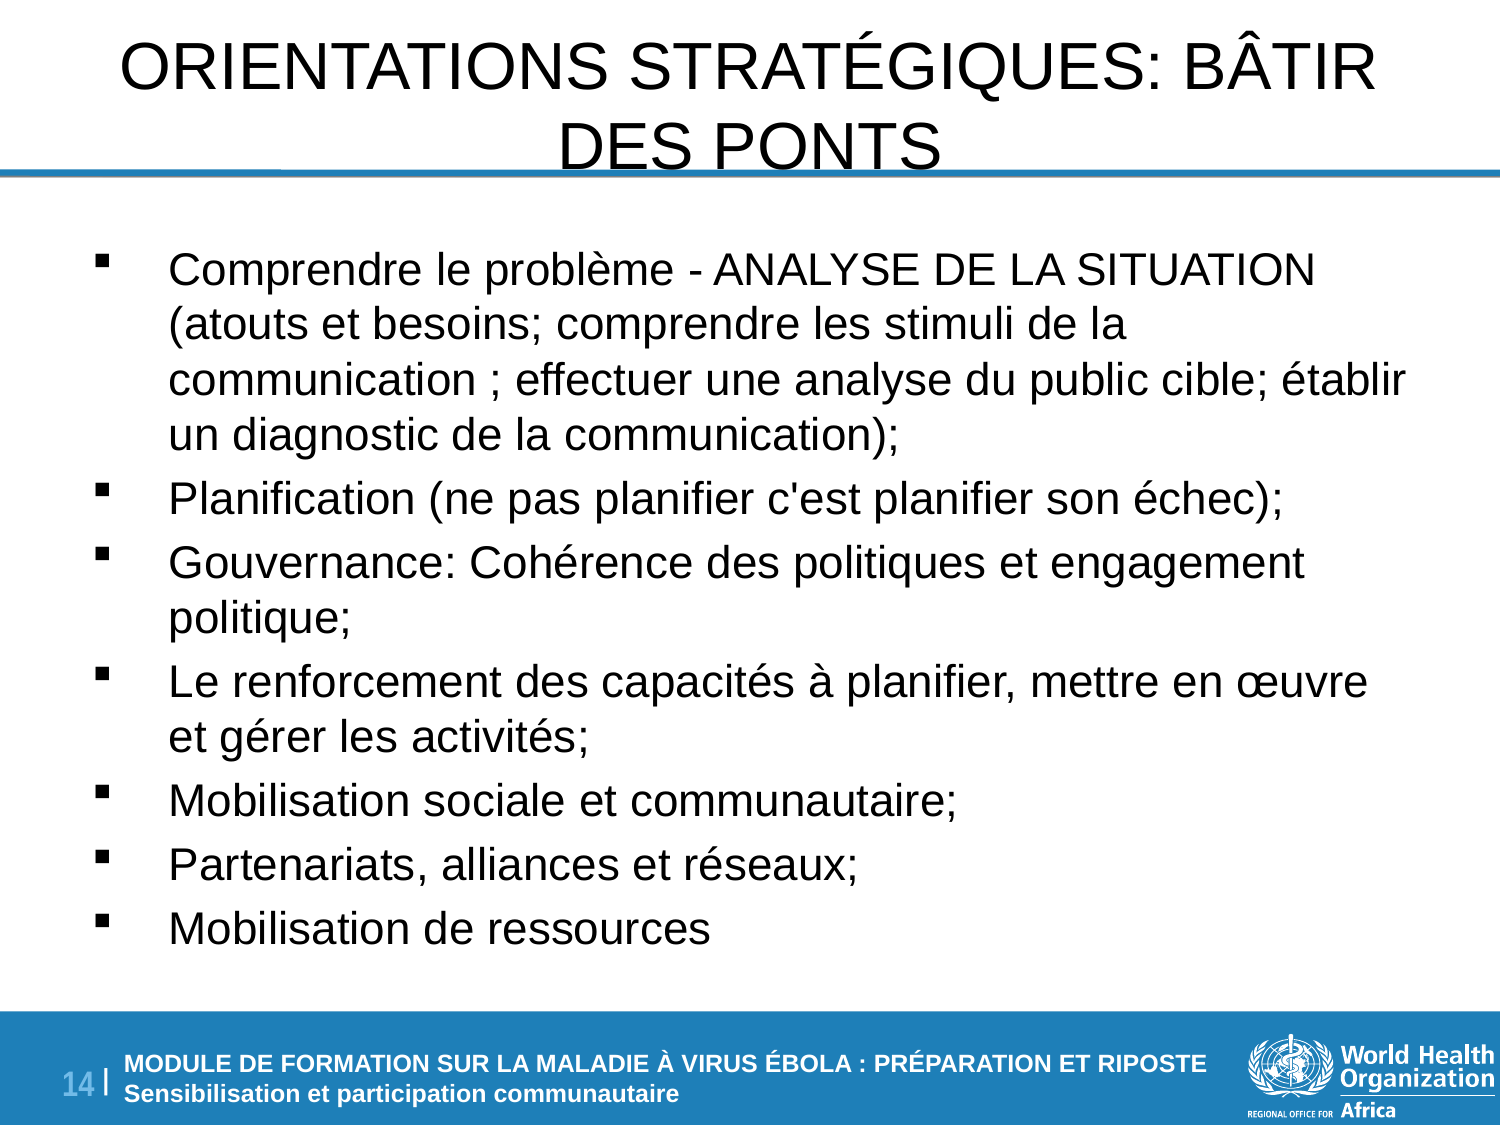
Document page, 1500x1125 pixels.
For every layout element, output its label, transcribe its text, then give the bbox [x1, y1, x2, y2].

list Comprendre le problème - ANALYSE DE LA SITUATION (atouts et besoins; comprendre les stimuli de la communication ; effectuer une analyse du public cible; établir un diagnostic de la communication); Planification (ne pas planifier c'est planifier son échec); Gouvernance: Cohérence des politiques et engagement politique; Le renforcement des capacités à planifier, mettre en œuvre et gérer les activités; Mobilisation sociale et communautaire; Partenariats, alliances et réseaux; Mobilisation de ressources [76, 231, 1427, 929]
title ORIENTATIONS STRATÉGIQUES: BÂTIR DES PONTS [75, 45, 1425, 161]
